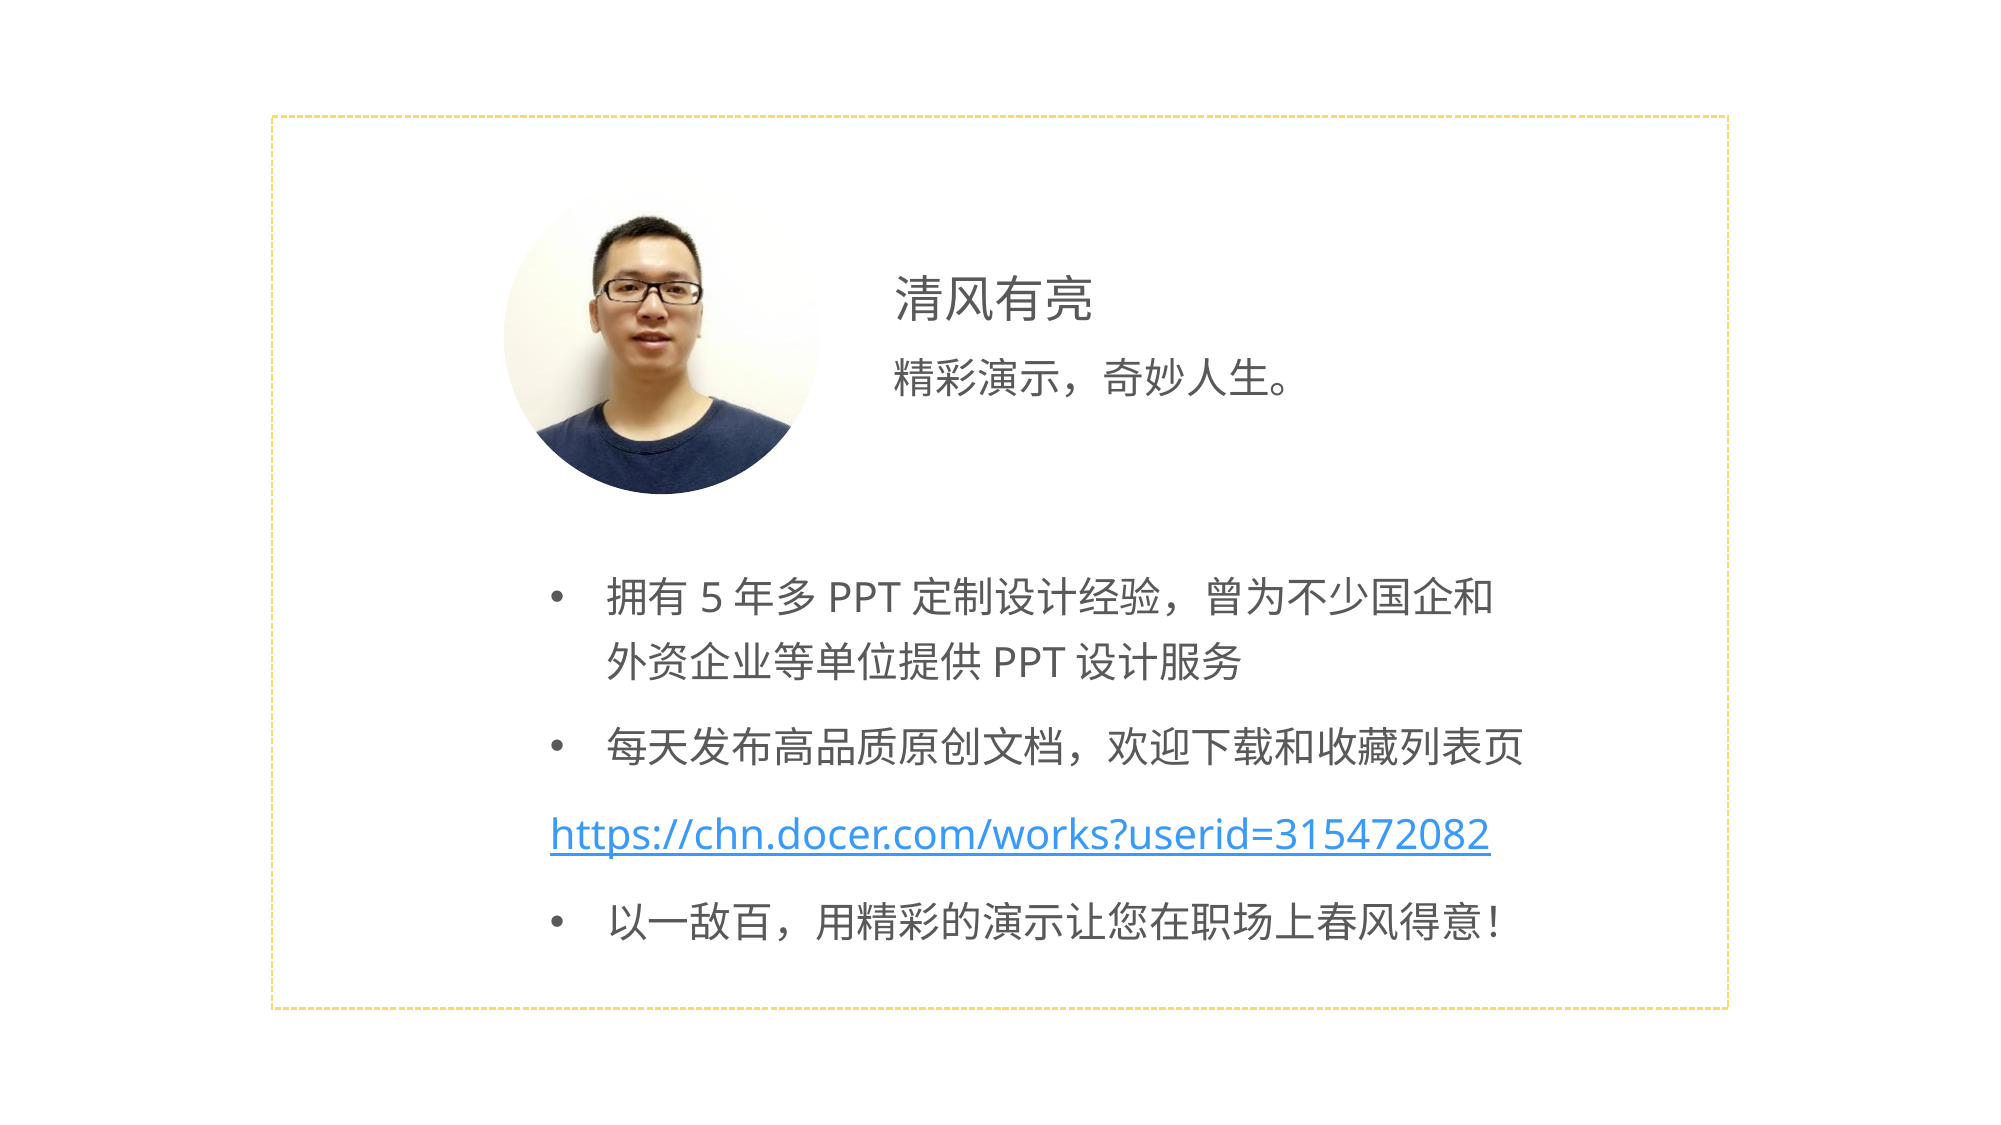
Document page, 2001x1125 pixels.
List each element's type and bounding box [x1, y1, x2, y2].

text_box [271, 115, 1729, 1010]
text_box [503, 178, 1309, 495]
